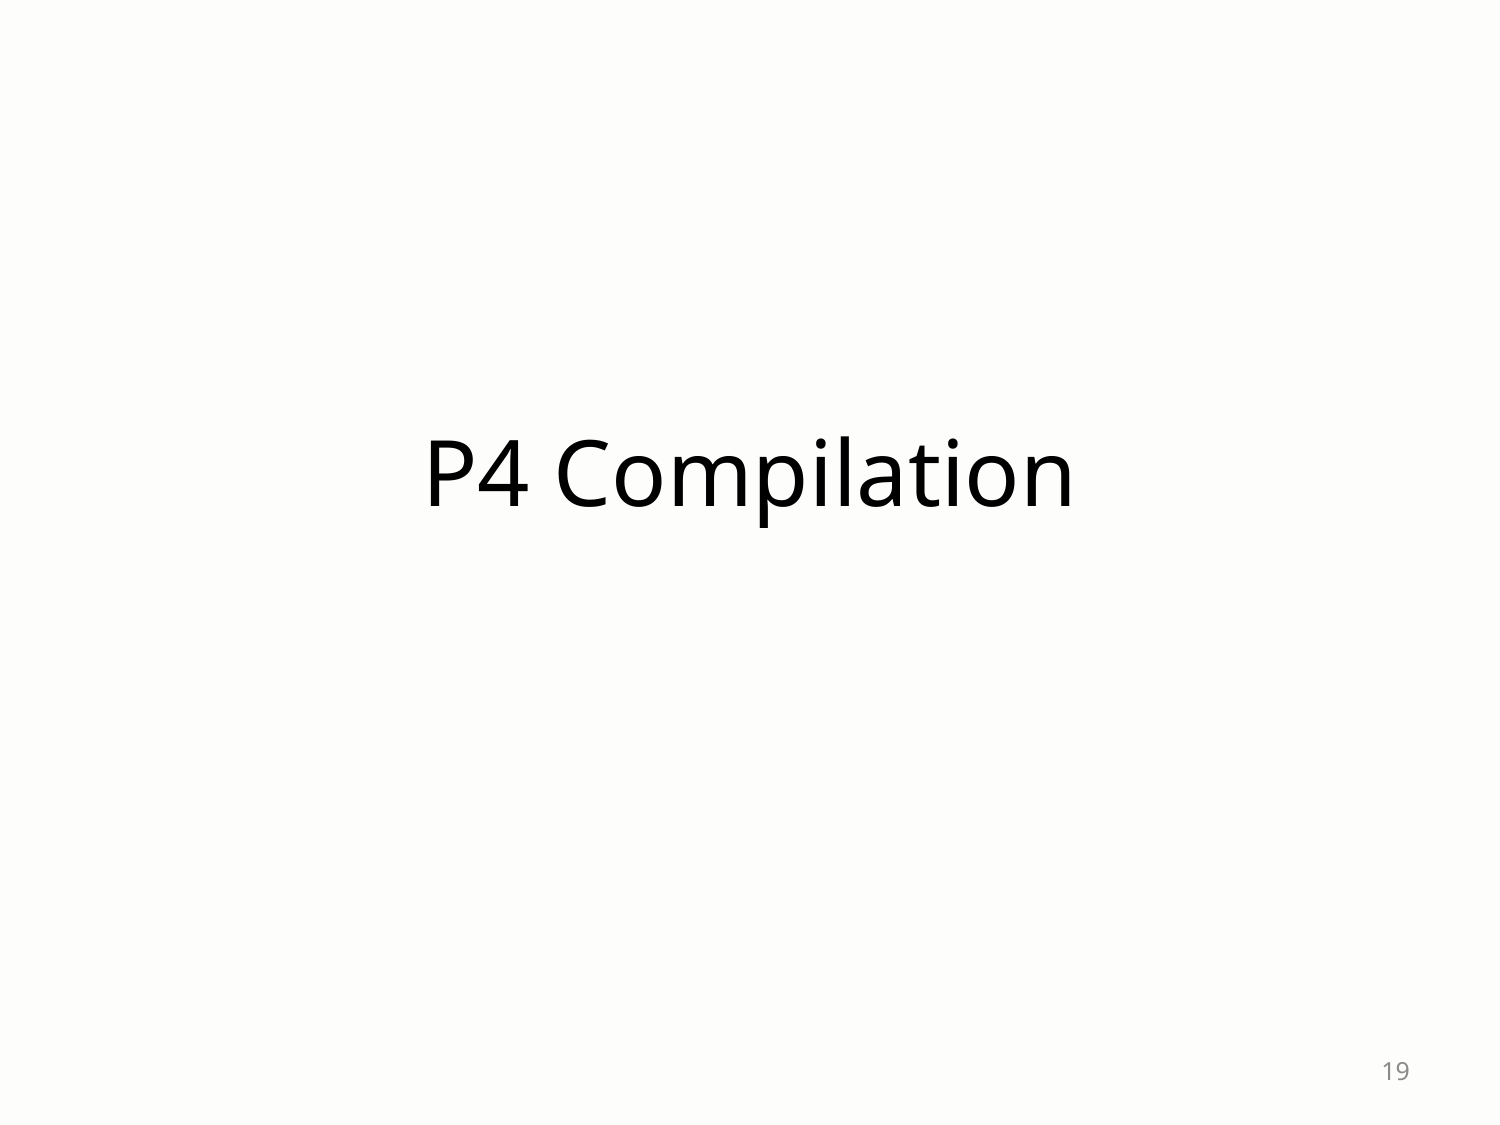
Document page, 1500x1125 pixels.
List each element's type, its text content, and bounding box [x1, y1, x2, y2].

title P4 Compilation [112, 349, 1388, 591]
slide_number 19 [1074, 1042, 1425, 1103]
